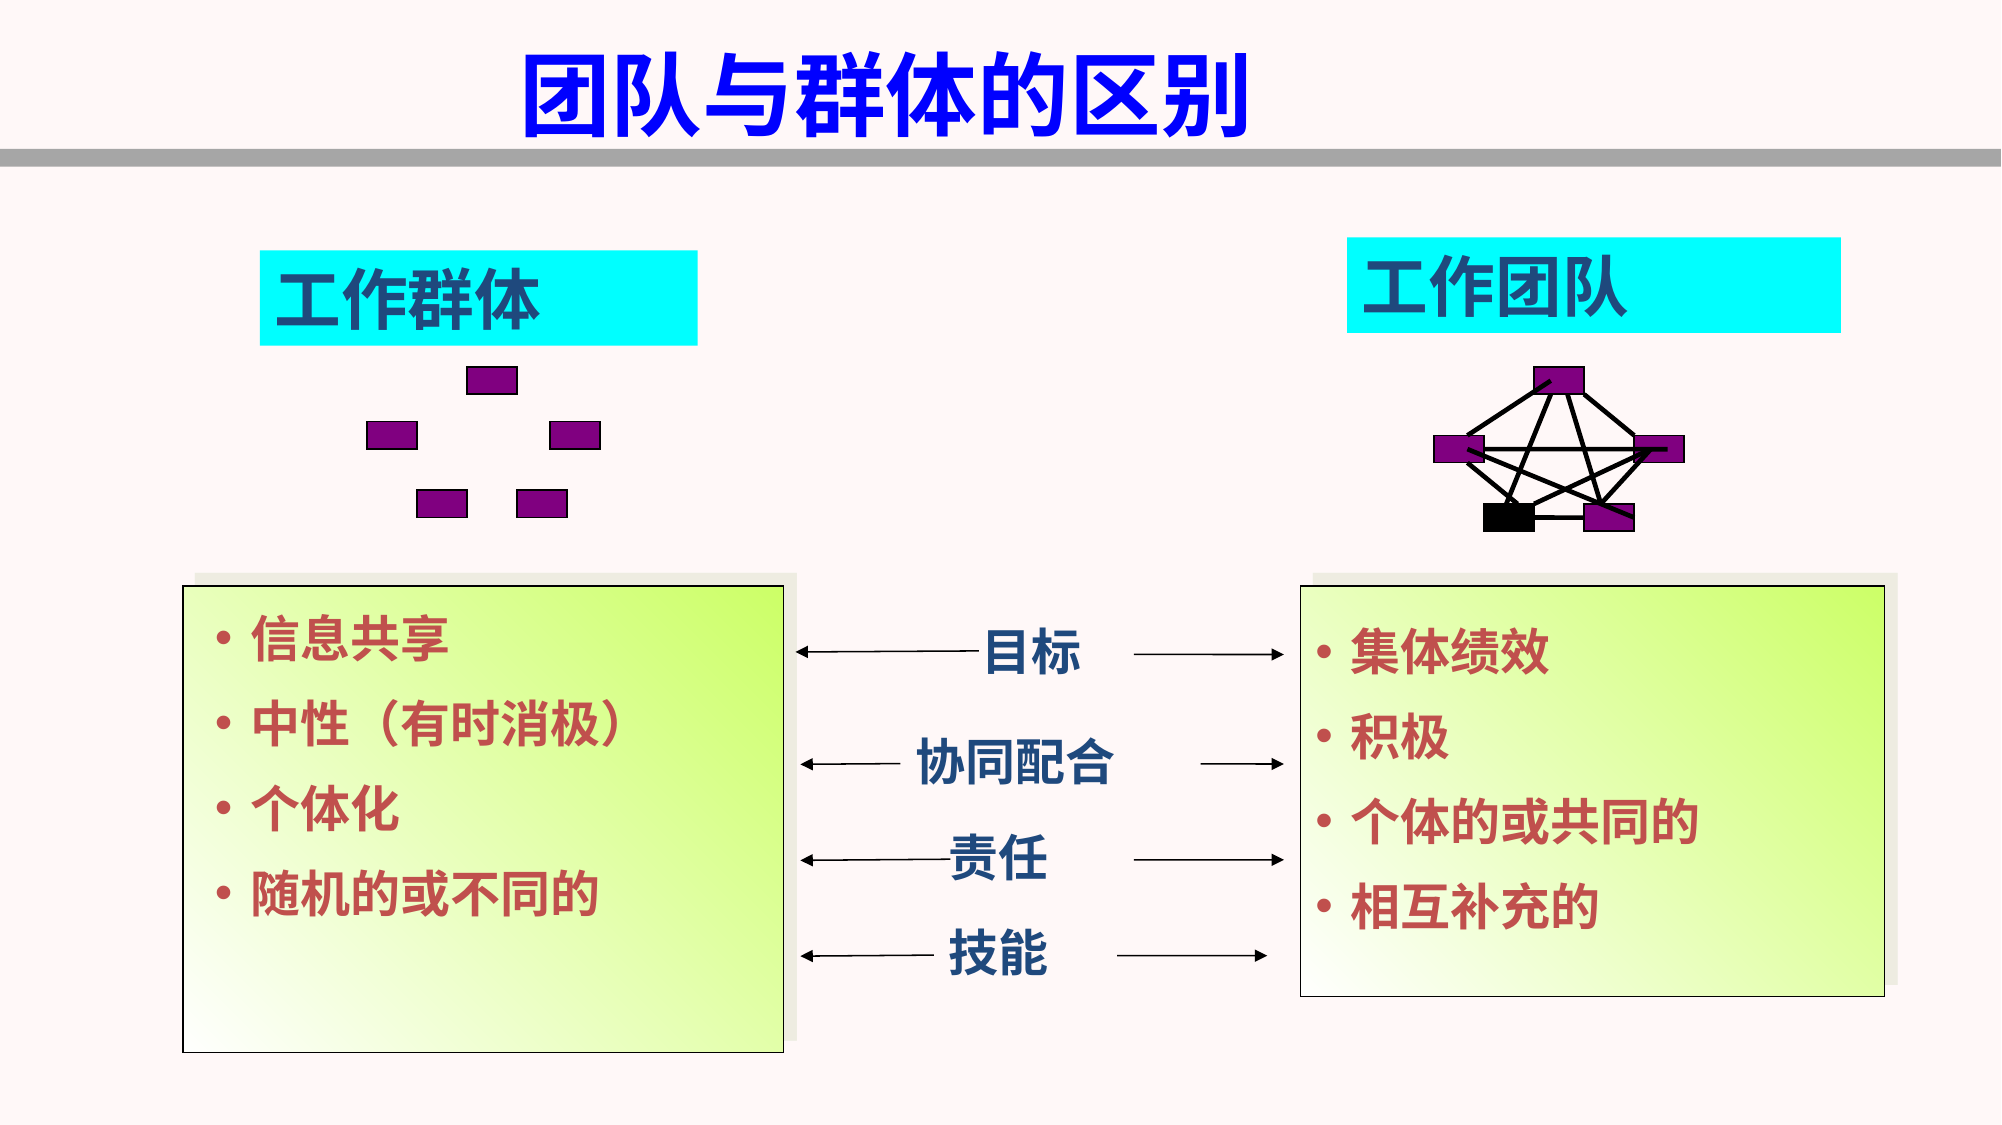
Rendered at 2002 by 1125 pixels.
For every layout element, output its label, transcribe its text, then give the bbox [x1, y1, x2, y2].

text_box 团队与群体的区别 [504, 30, 1268, 156]
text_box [182, 237, 1885, 1053]
